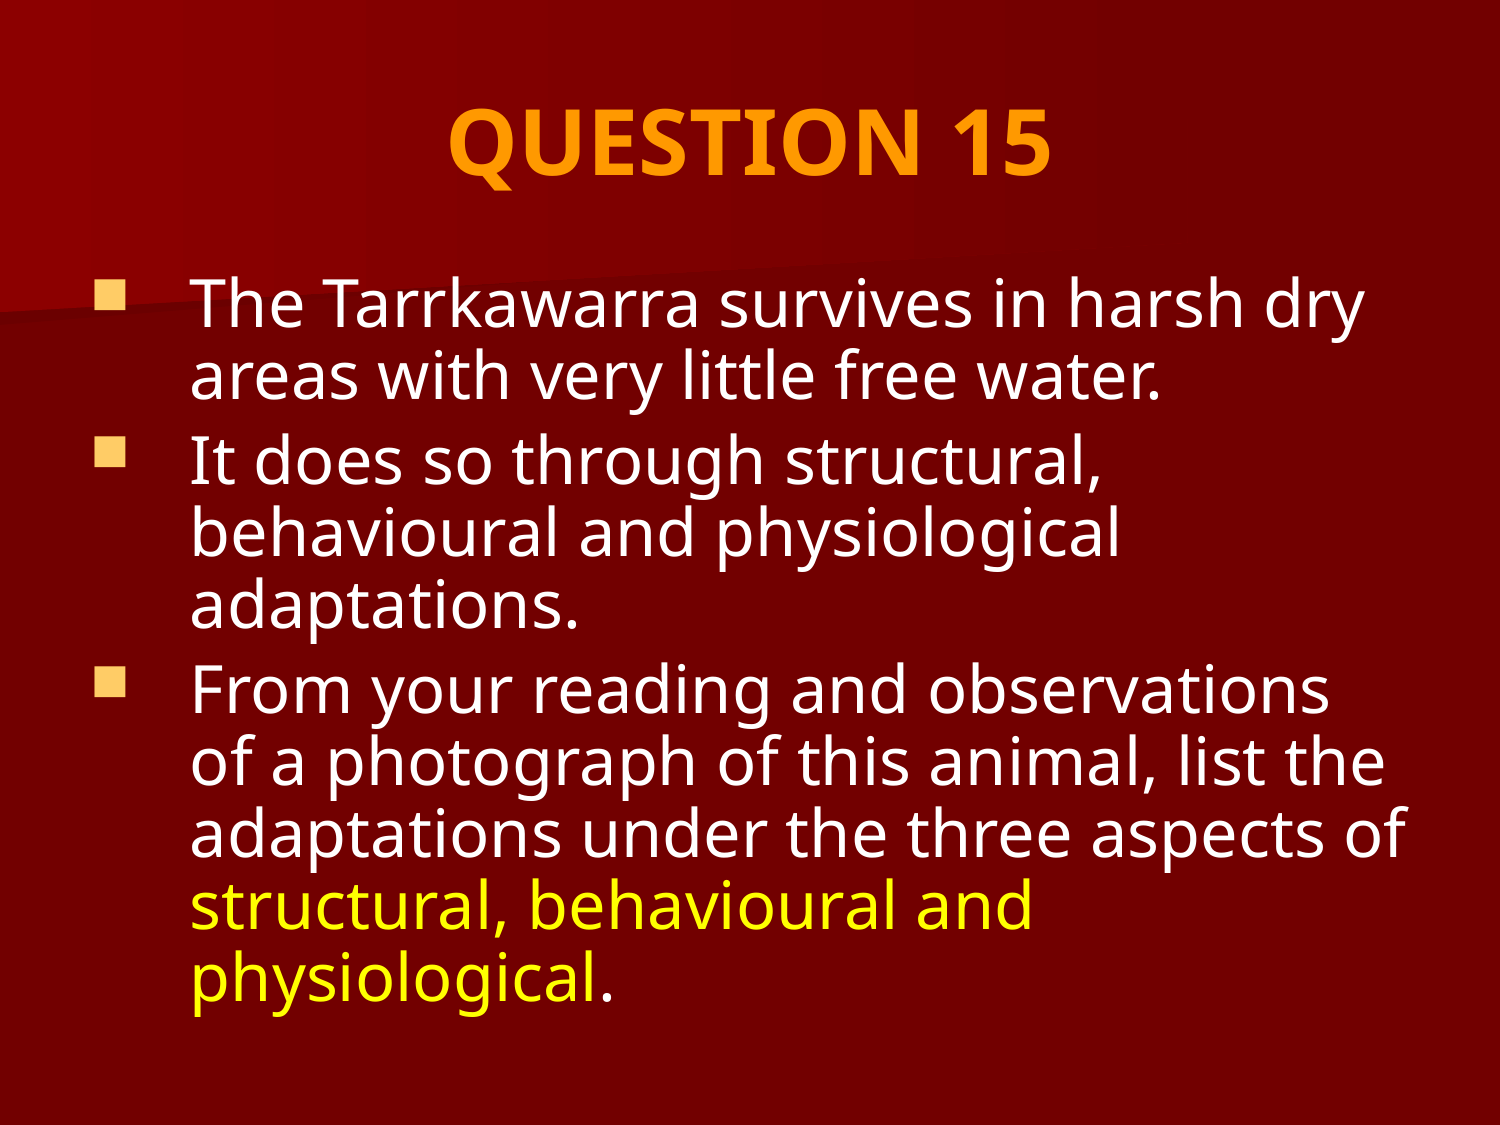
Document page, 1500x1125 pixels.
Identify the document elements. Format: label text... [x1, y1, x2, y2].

title QUESTION 15 [74, 44, 1426, 233]
list The Tarrkawarra survives in harsh dry areas with very little free water. It does so through structural, behavioural and physiological adaptations. From your reading and observations of a photograph of this animal, list the adaptations under the three aspects of structural, behavioural and physiological. [74, 262, 1426, 1001]
